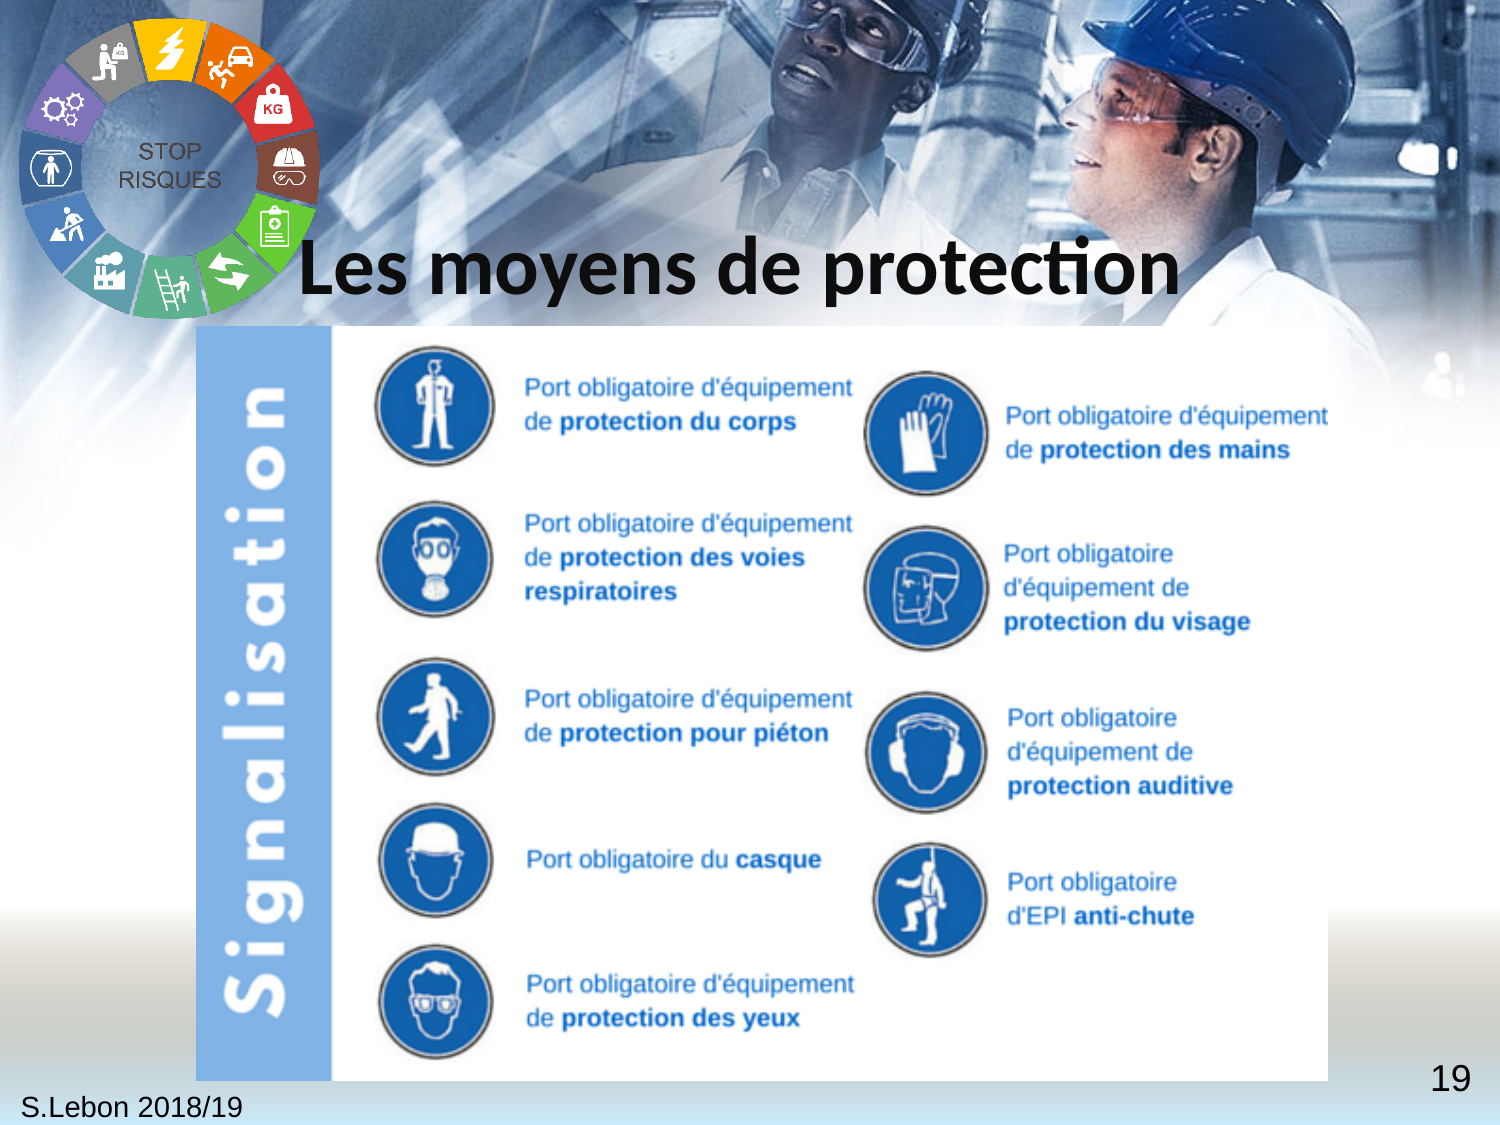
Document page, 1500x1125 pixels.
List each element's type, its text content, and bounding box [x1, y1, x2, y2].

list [195, 326, 1328, 1081]
text_box S.Lebon 2018/19 [5, 1080, 396, 1125]
text_box Les moyens de protection [341, 219, 1288, 304]
text_box 19 [1415, 1046, 1498, 1107]
picture [0, 0, 1500, 938]
